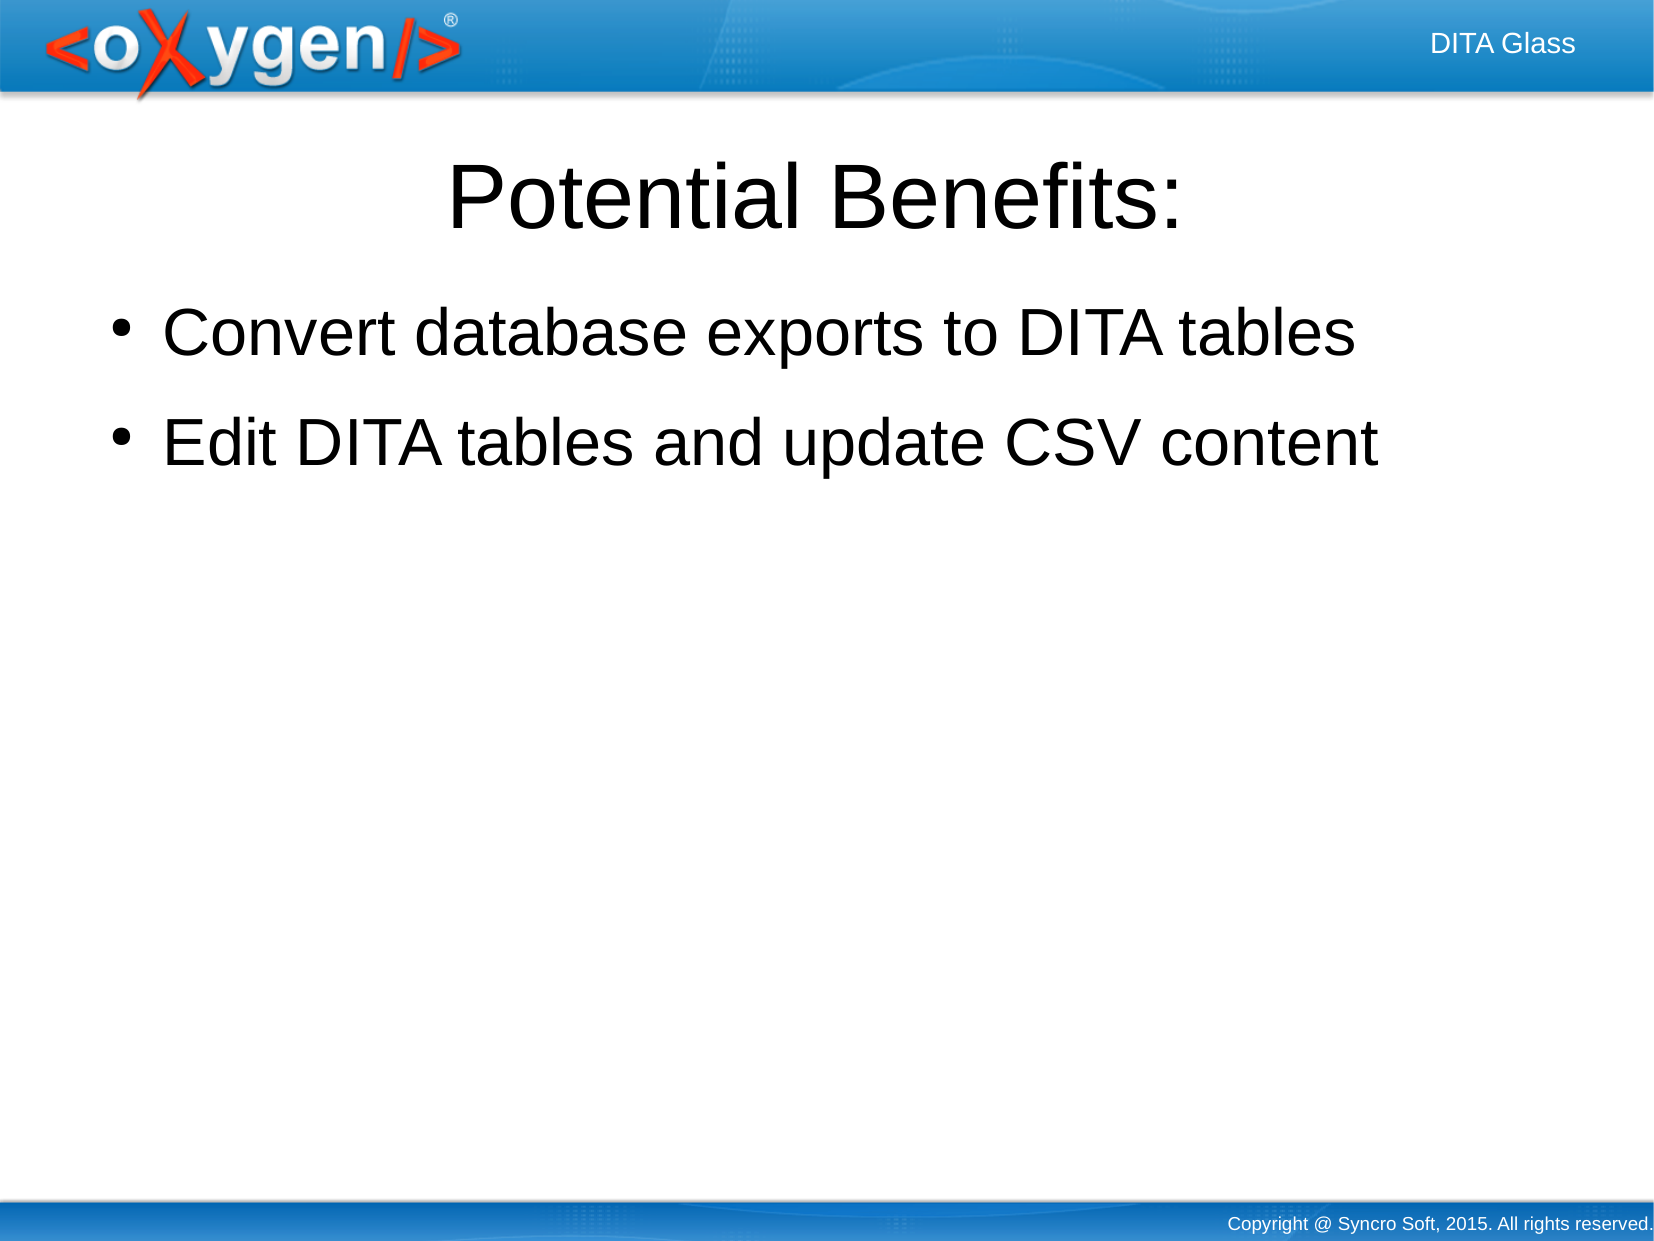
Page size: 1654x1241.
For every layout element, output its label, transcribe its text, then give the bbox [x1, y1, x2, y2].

picture [0, 0, 1654, 109]
list Convert database exports to DITA tables Edit DITA tables and update CSV content [91, 289, 1569, 1140]
title Potential Benefits: [82, 87, 1550, 295]
picture [0, 1195, 1654, 1241]
